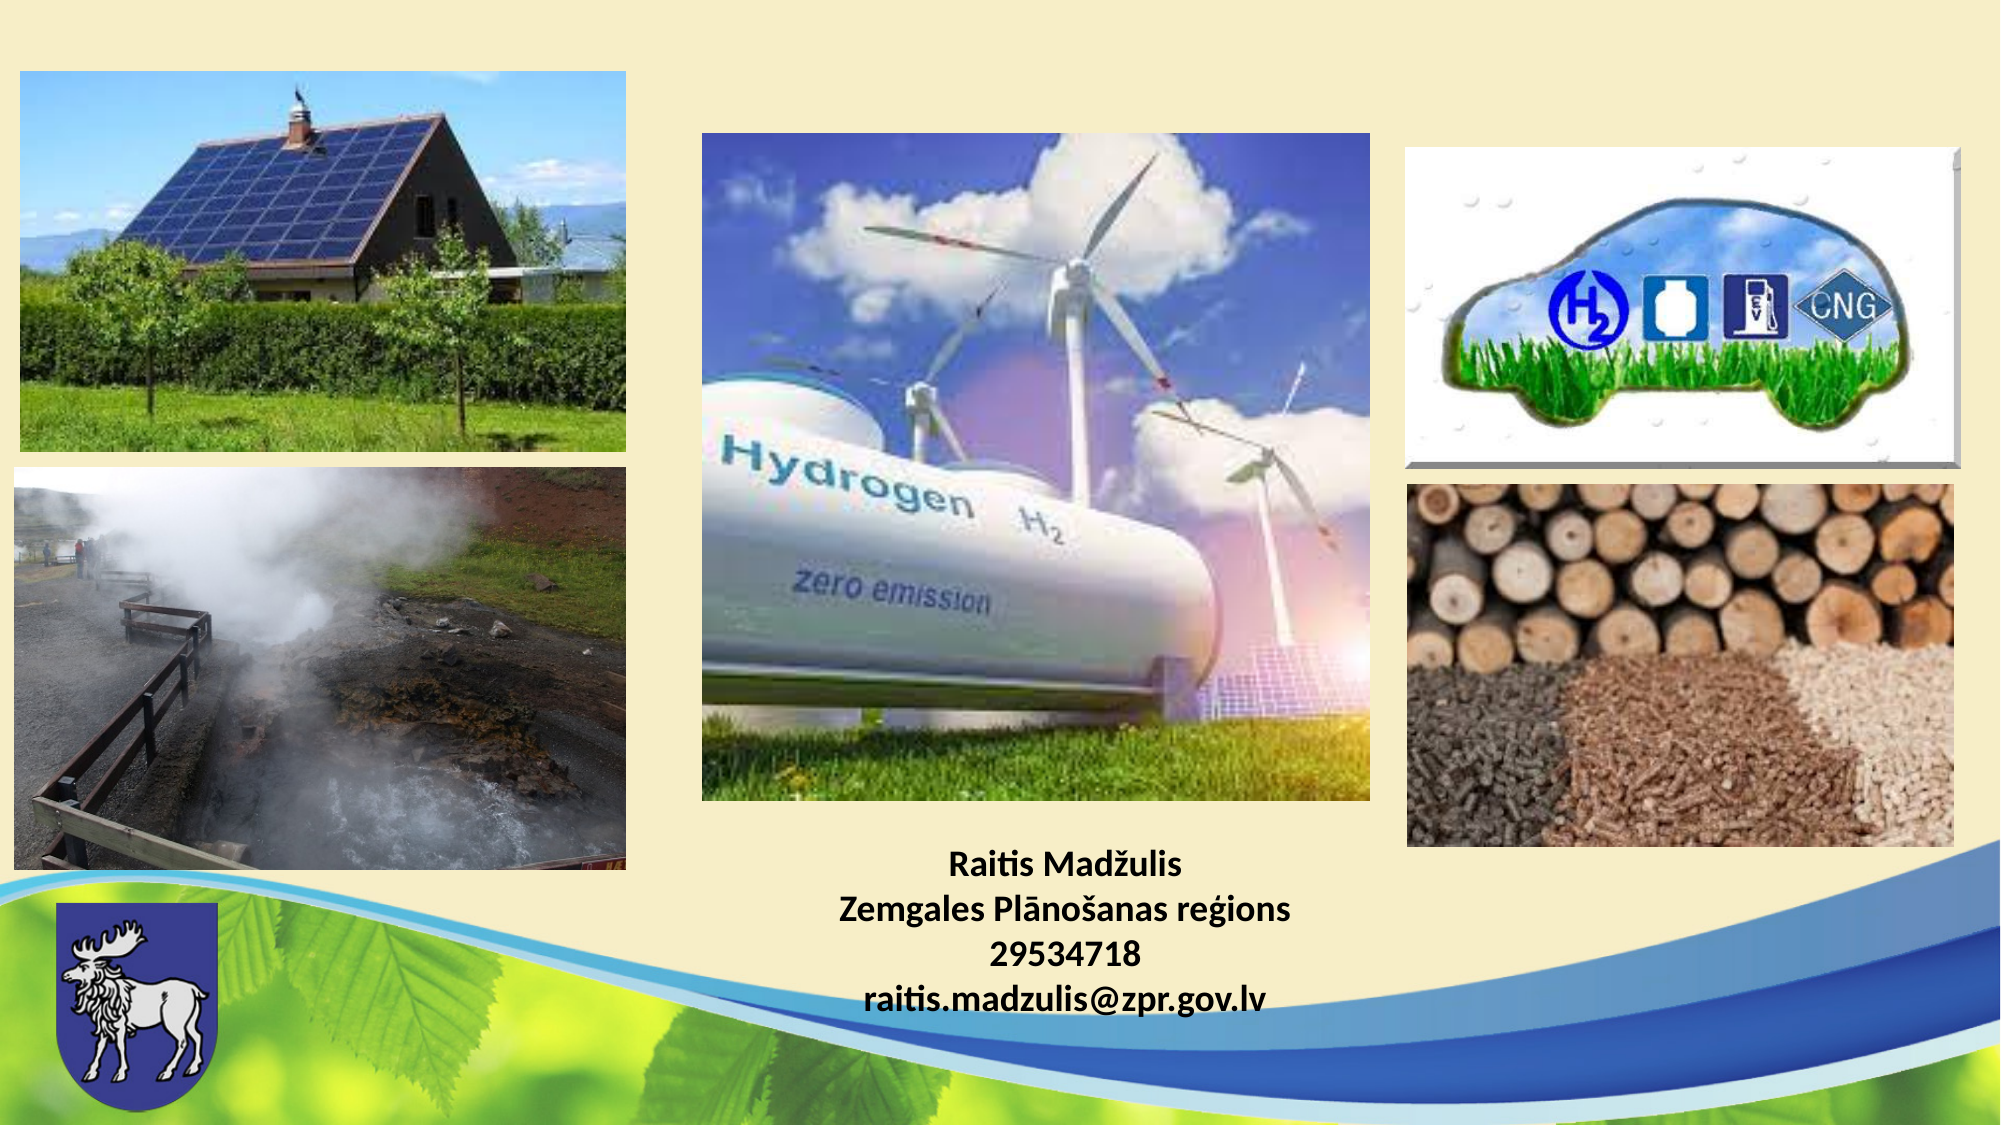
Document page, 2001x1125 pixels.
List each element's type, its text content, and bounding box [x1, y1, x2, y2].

title Paldies par uzmanību! [1370, 314, 1899, 533]
picture [0, 0, 2001, 1125]
text_box Raitis Madžulis Zemgales Plānošanas reģions 29534718 raitis.madzulis@zpr.gov.lv [565, 831, 1566, 1027]
title Paldies par uzmanību! [173, 314, 702, 533]
